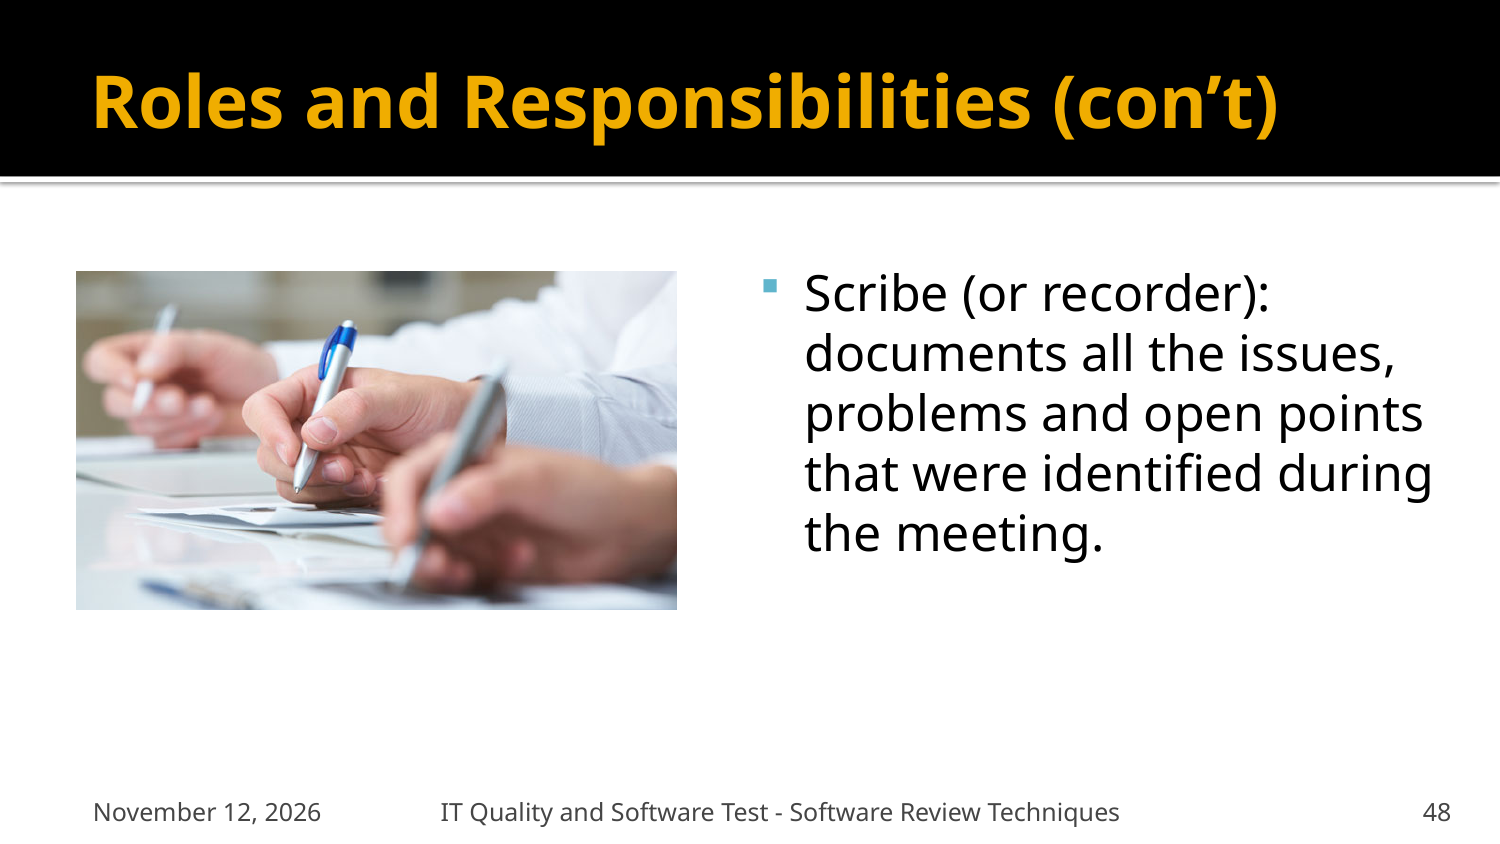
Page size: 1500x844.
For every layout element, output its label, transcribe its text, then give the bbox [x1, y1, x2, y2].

list Scribe (or recorder): documents all the issues, problems and open points that were identified during the meeting. [676, 246, 1464, 844]
footer IT Quality and Software Test - Software Review Techniques [433, 796, 1337, 831]
slide_number 48 [1345, 796, 1467, 831]
picture [76, 271, 677, 610]
text_box Roles and Responsibilities (con’t) [74, 21, 1425, 176]
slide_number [75, 796, 425, 831]
